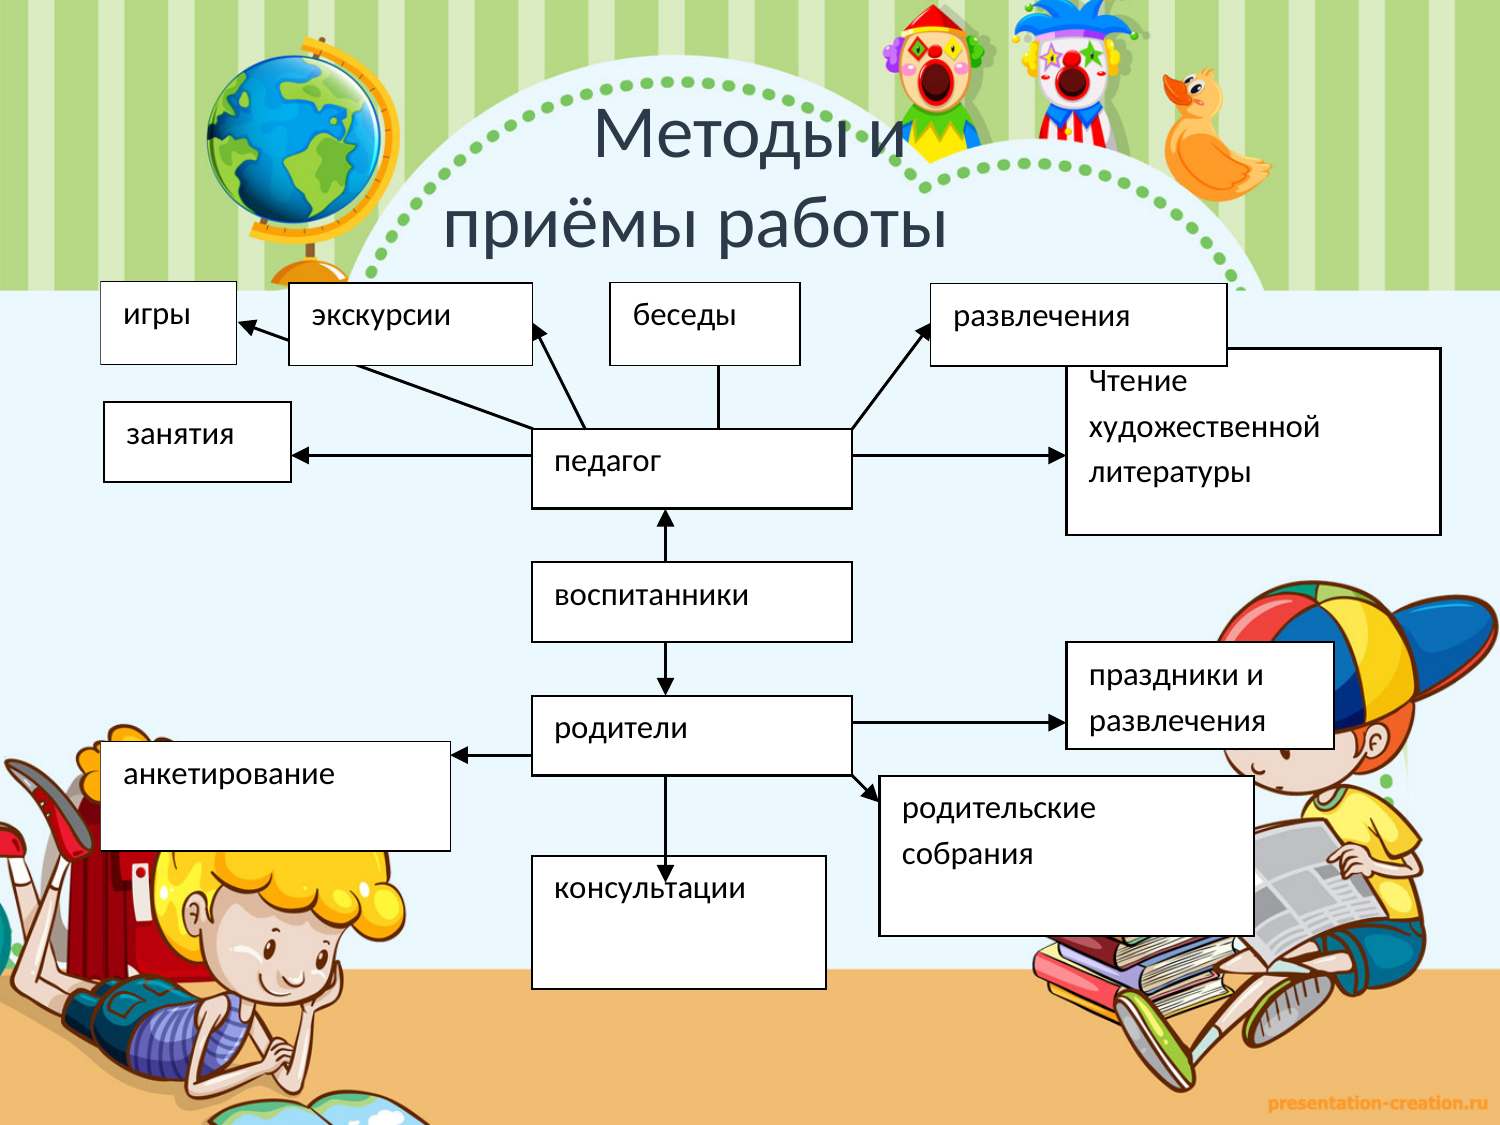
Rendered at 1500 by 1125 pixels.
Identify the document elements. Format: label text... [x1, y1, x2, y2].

picture [0, 0, 1500, 1125]
title Методы и приёмы работы [277, 19, 1341, 266]
